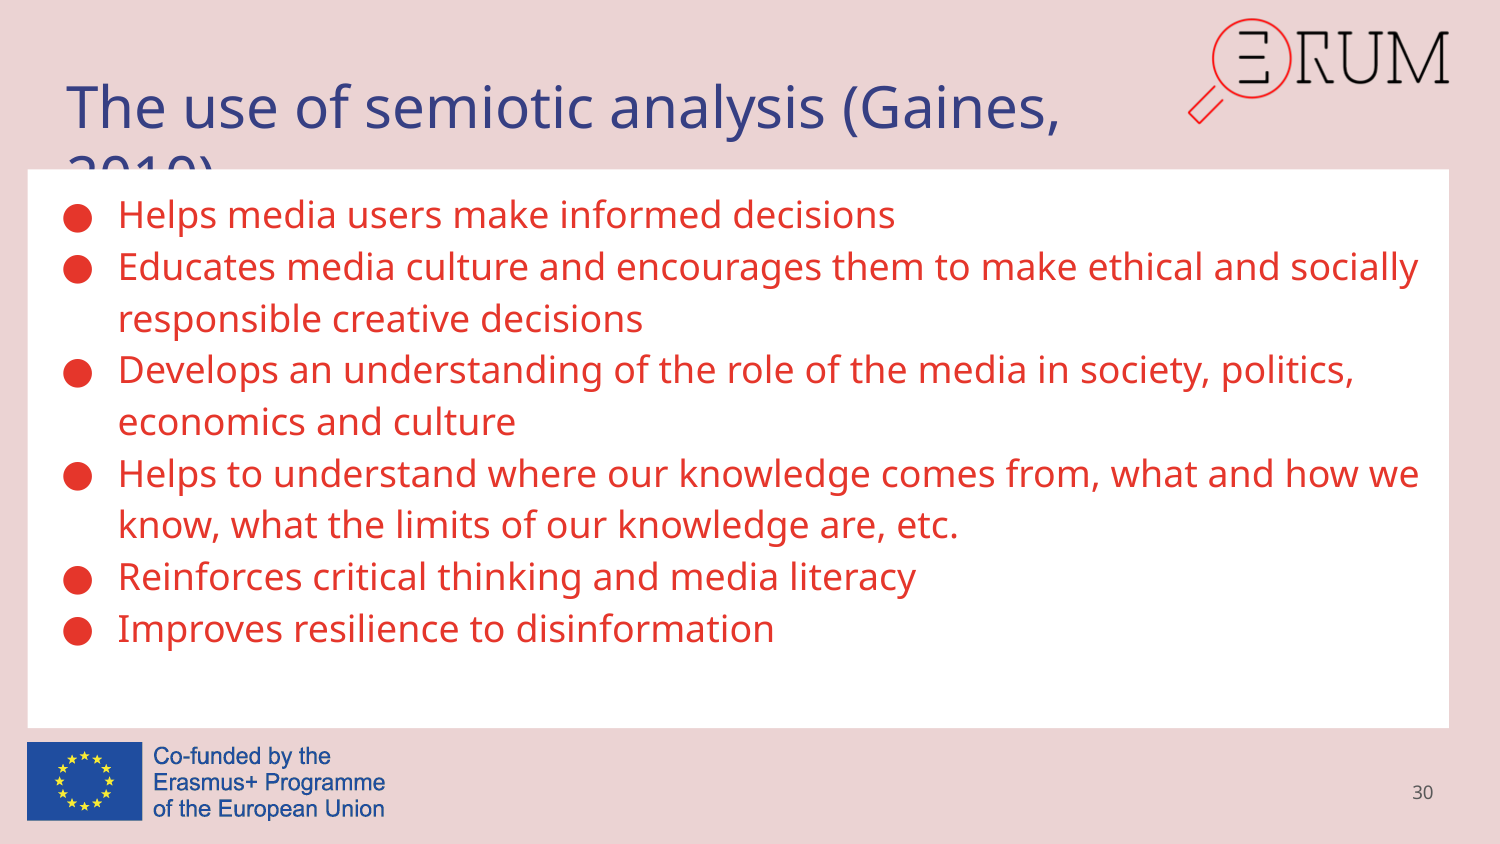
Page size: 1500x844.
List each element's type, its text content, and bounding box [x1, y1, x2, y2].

picture [1136, 0, 1500, 137]
slide_number 30 [1358, 761, 1449, 826]
list Helps media users make informed decisions Educates media culture and encourages them to make ethical and socially responsible creative decisions Develops an understanding of the role of the media in society, politics, economics and culture Helps to understand where our knowledge comes from, what and how we know, what the limits of our knowledge are, etc. Reinforces critical thinking and media literacy Improves resilience to disinformation [27, 169, 1449, 729]
picture [27, 742, 385, 821]
title The use of semiotic analysis (Gaines, 2010) [51, 55, 1190, 150]
